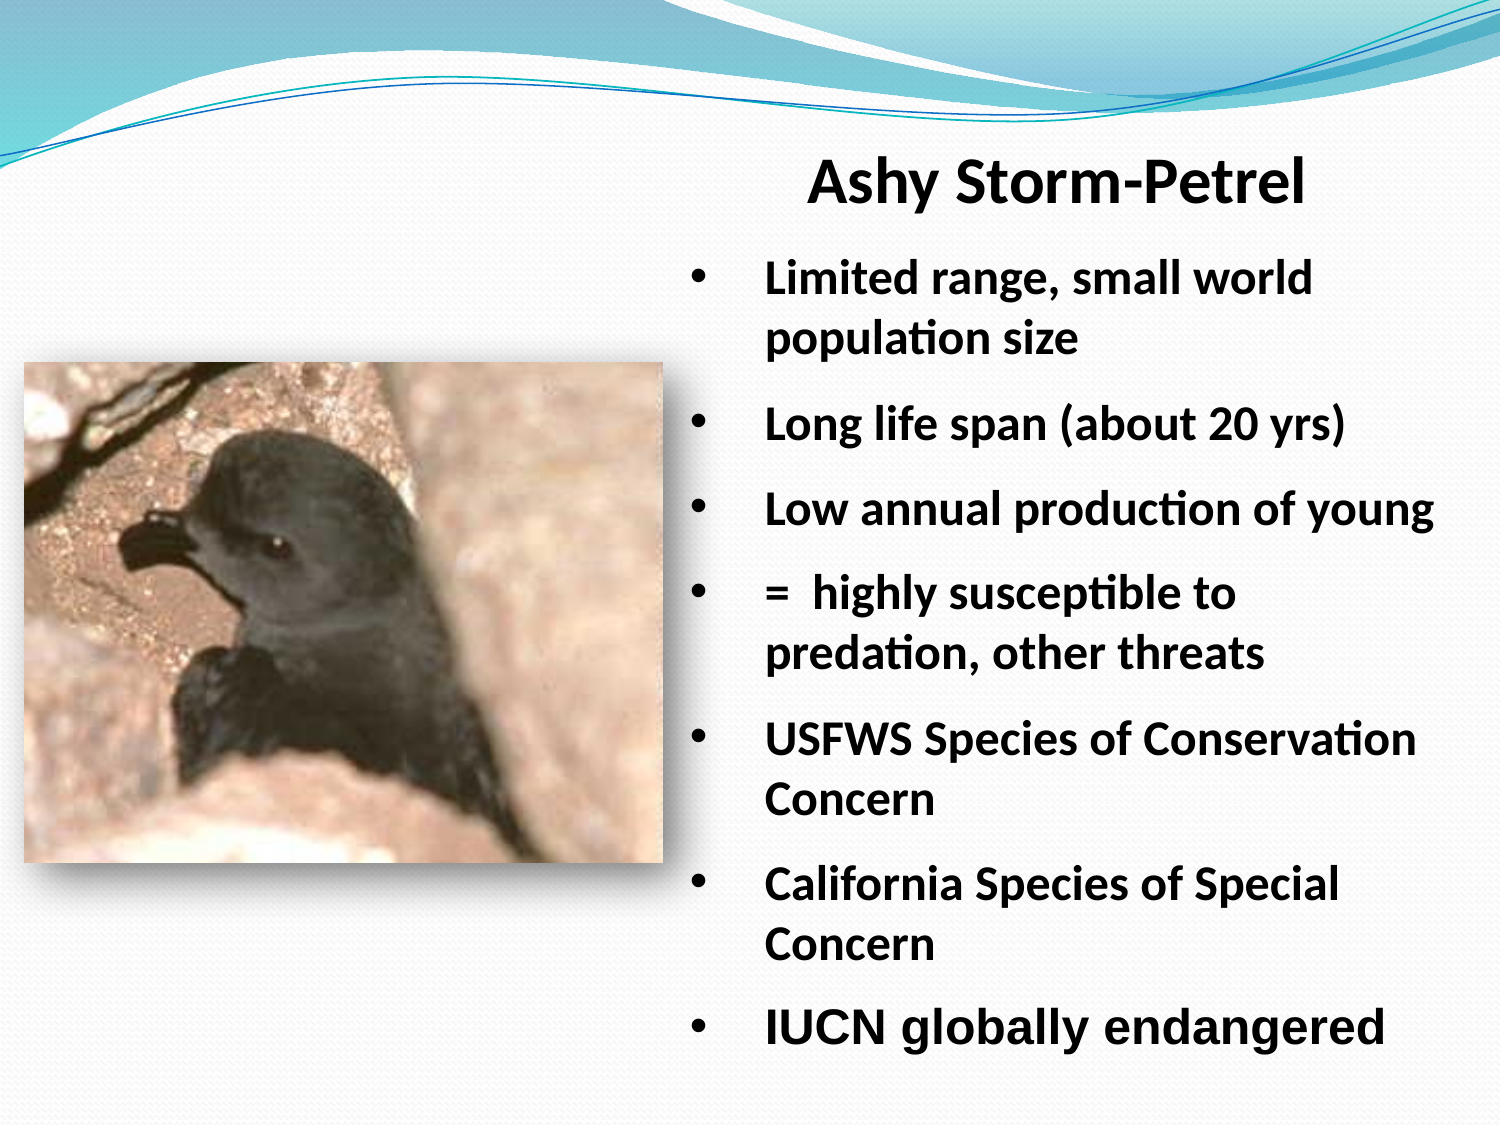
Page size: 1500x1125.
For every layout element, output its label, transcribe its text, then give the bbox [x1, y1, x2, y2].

text_box Limited range, small world population size Long life span (about 20 yrs) Low annual production of young = highly susceptible to predation, other threats USFWS Species of Conservation Concern California Species of Special Concern IUCN globally endangered [675, 237, 1463, 1063]
picture [24, 362, 663, 863]
text_box Ashy Storm-Petrel [792, 129, 1323, 224]
